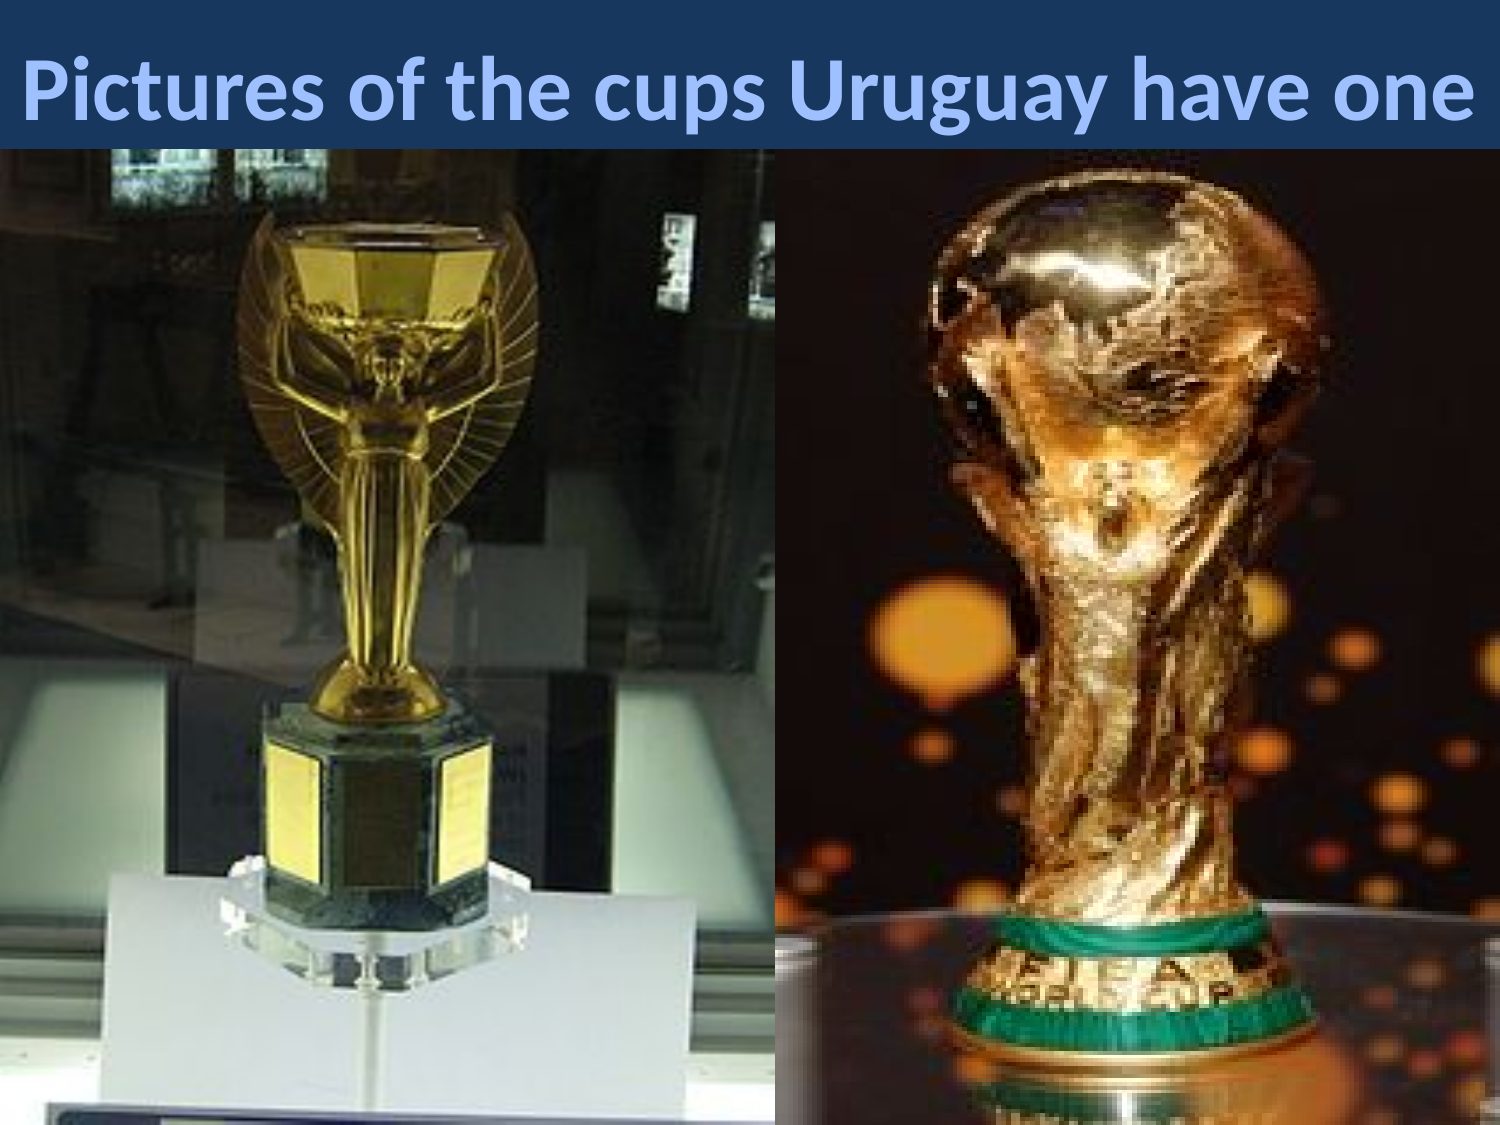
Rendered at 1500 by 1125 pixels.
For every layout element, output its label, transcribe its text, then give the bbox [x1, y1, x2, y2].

text_box Pictures of the cups Uruguay have one [0, 0, 1494, 148]
picture [0, 149, 1500, 1125]
